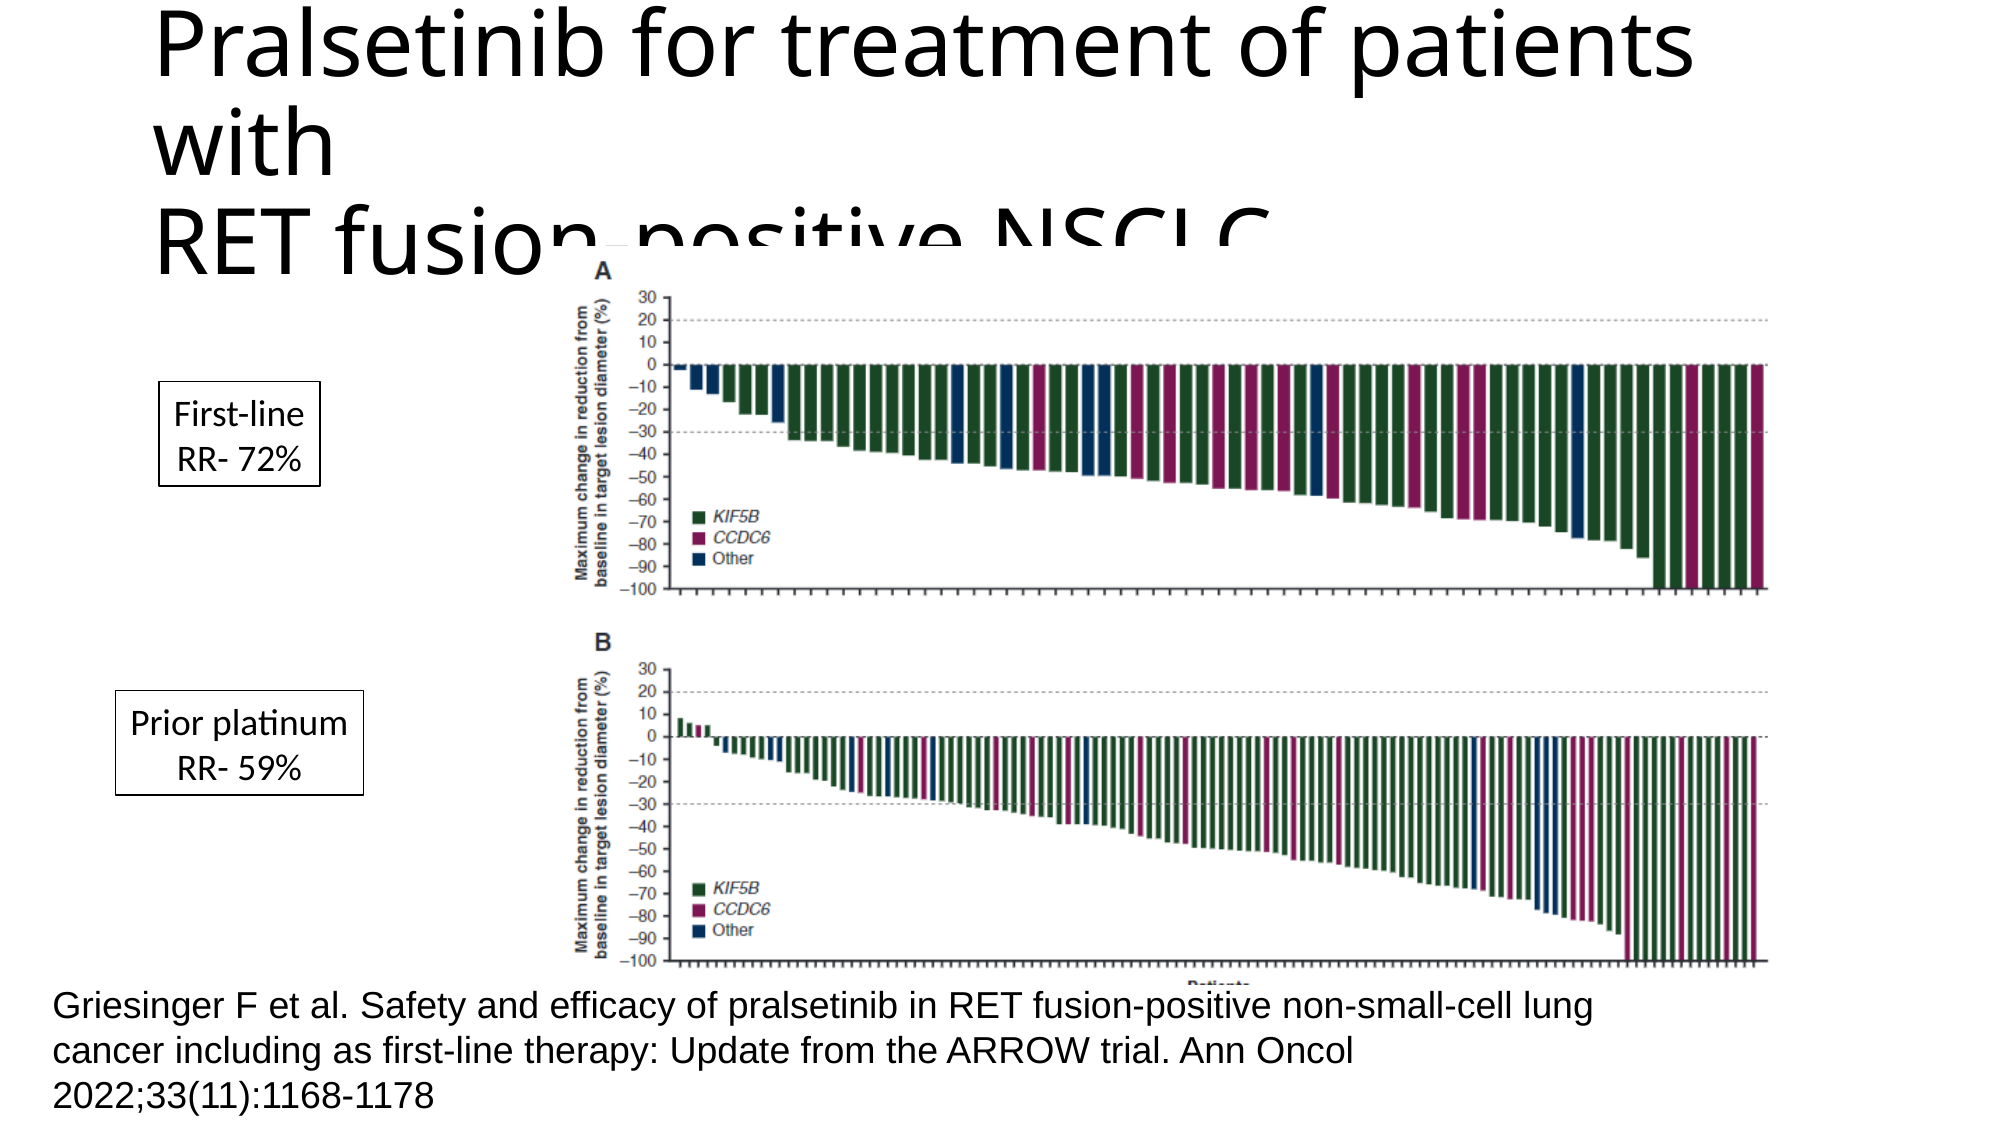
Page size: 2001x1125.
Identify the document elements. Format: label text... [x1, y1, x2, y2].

title Pralsetinib for treatment of patients with RET fusion-positive NSCLC [137, 37, 1863, 255]
picture [549, 246, 1775, 985]
text_box Griesinger F et al. Safety and efficacy of pralsetinib in RET fusion-positive non-small-cell lung cancer including as first-line therapy: Update from the ARROW trial. Ann Oncol 2022;33(11):1168-1178 [37, 973, 1630, 1124]
text_box First-line RR- 72% [159, 381, 320, 487]
text_box Prior platinum RR- 59% [115, 690, 364, 796]
